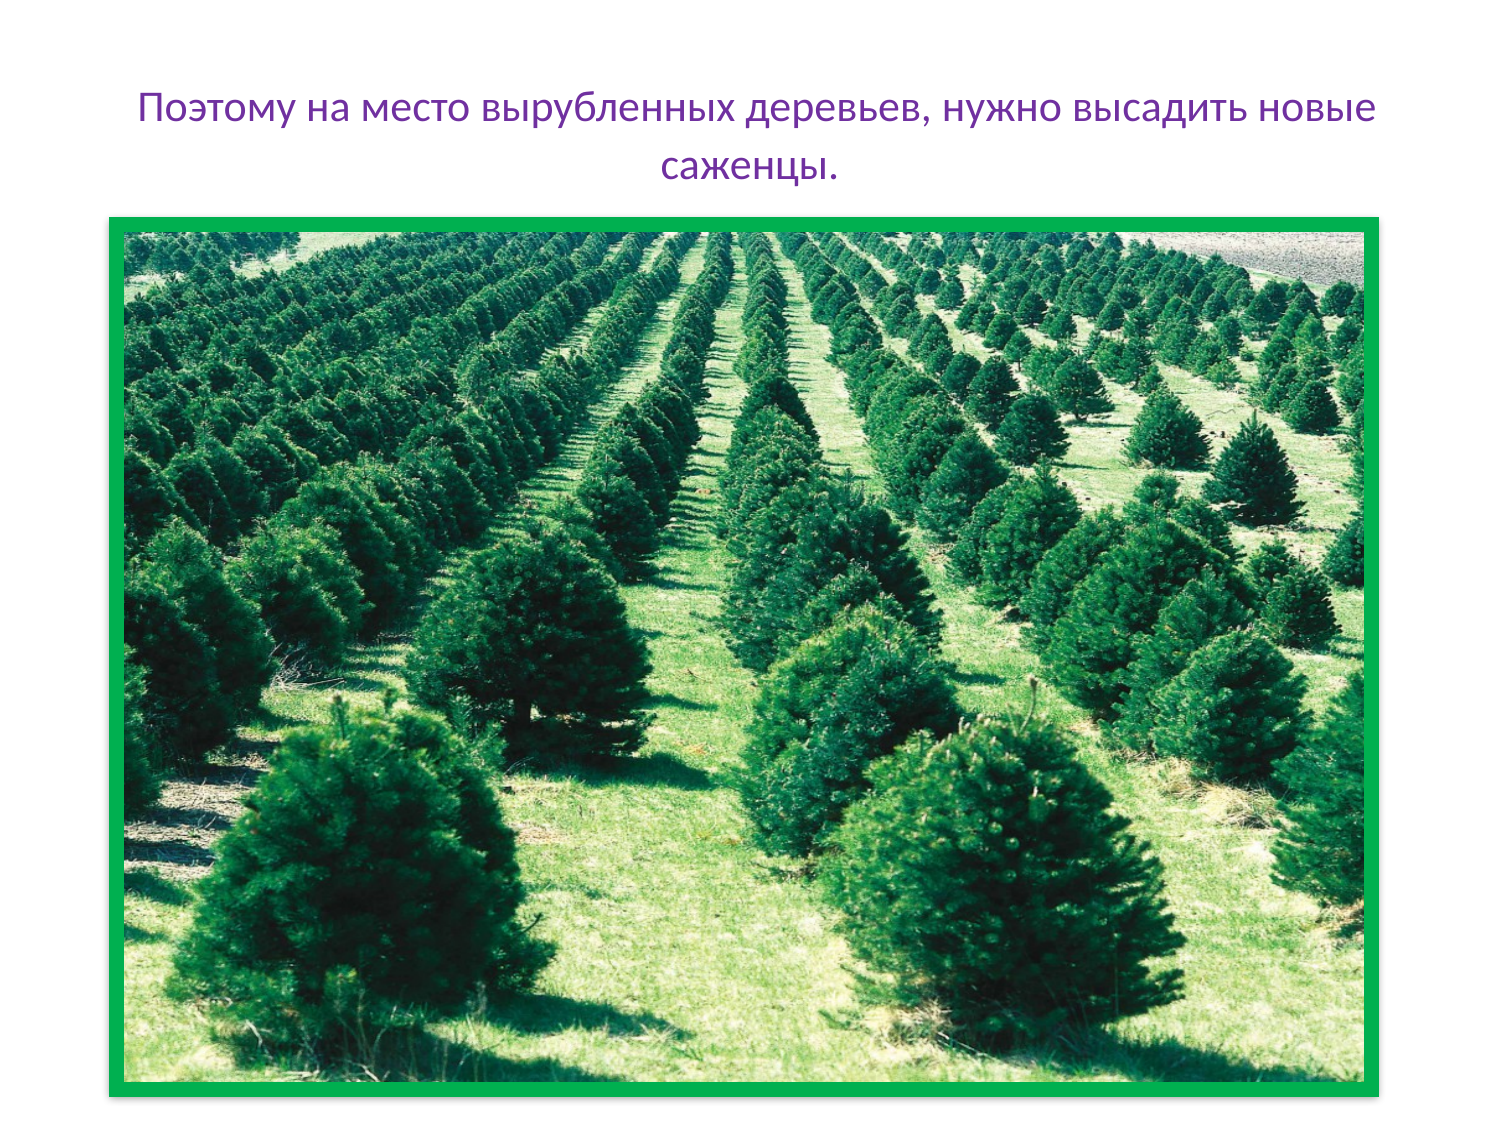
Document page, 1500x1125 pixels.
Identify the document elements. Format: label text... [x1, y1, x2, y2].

picture [123, 231, 1365, 1083]
title Поэтому на место вырубленных деревьев, нужно высадить новые саженцы. [75, 42, 1425, 197]
